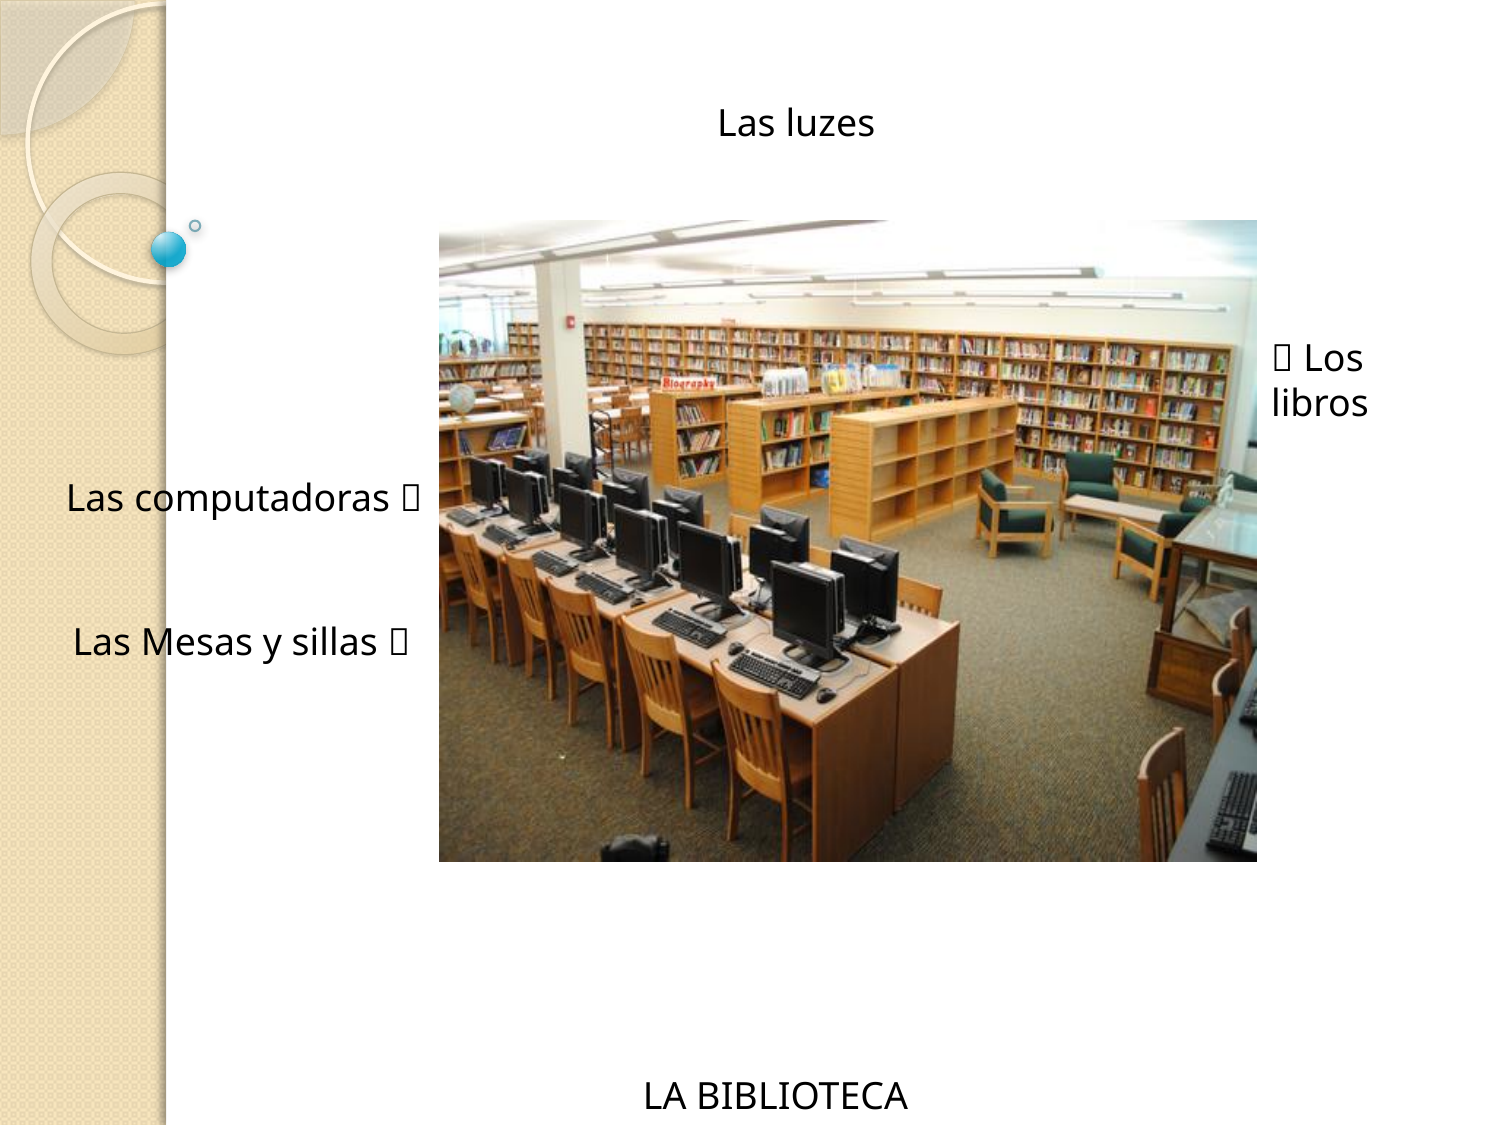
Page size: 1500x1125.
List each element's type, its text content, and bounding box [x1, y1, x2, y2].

picture [438, 220, 1257, 862]
text_box LA BIBLIOTECA [286, 1064, 1427, 1125]
text_box Las luzes [439, 91, 1221, 152]
text_box Las computadoras  [51, 467, 431, 527]
text_box Las Mesas y sillas  [57, 611, 431, 671]
text_box  Los libros [1264, 327, 1431, 432]
